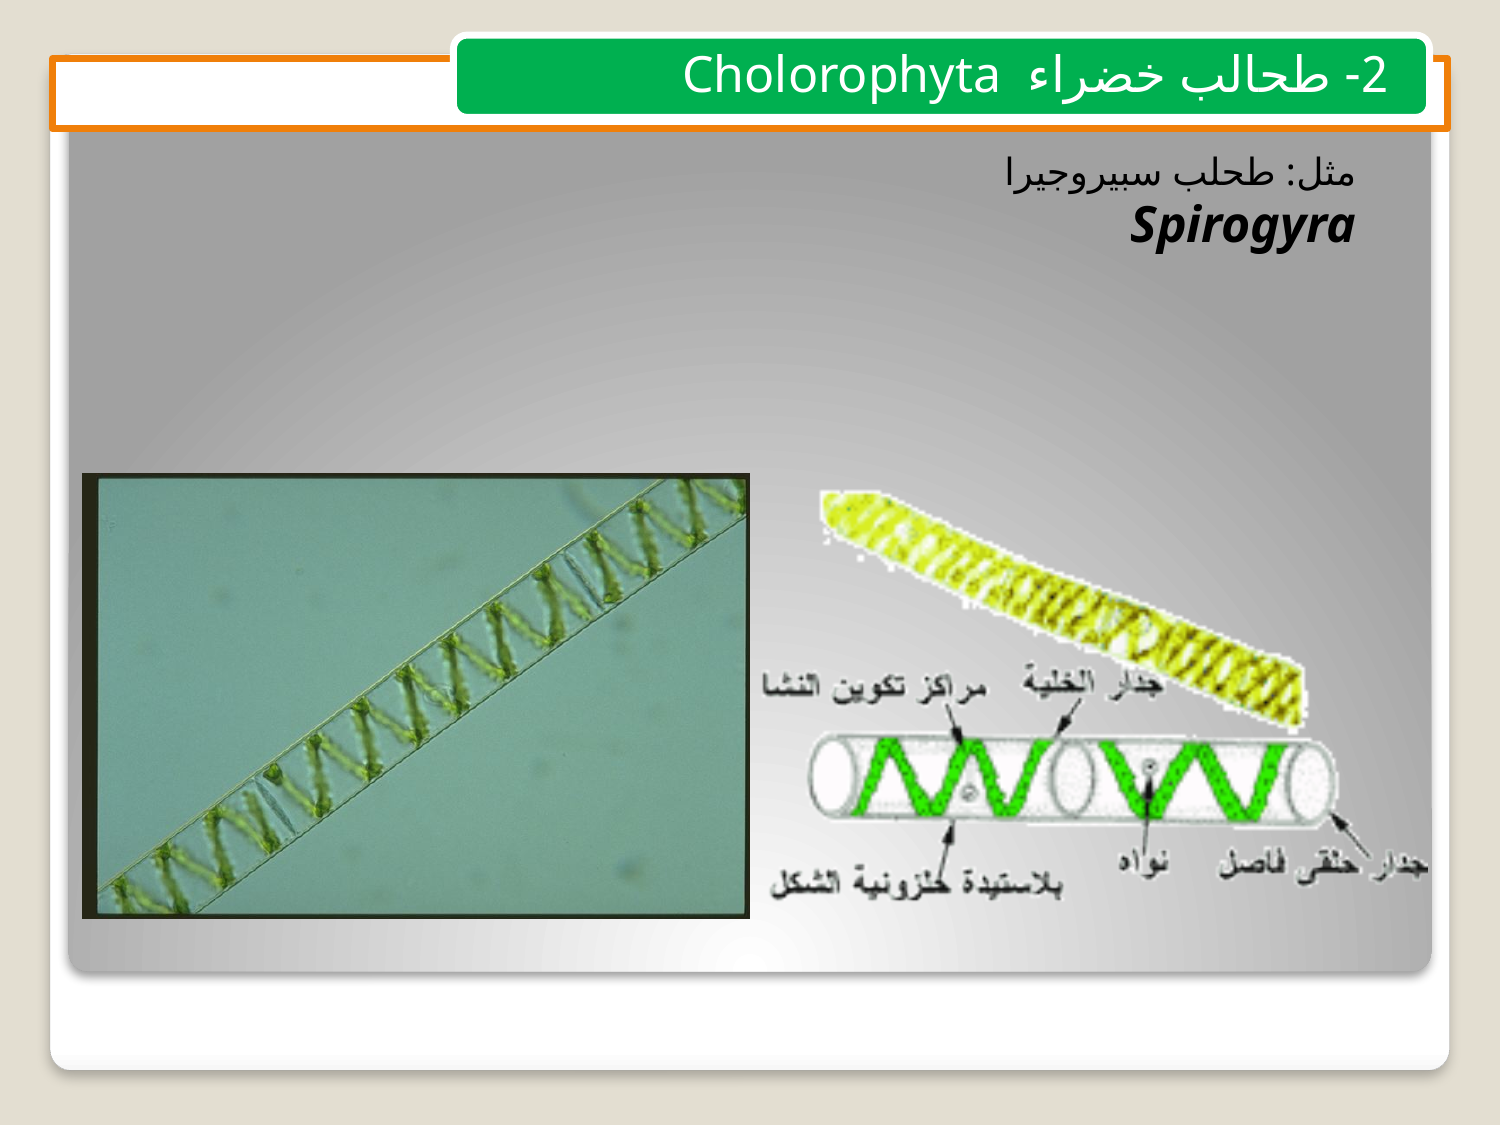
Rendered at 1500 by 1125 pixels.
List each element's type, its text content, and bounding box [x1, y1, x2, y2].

picture [81, 472, 1428, 919]
text_box [49, 55, 460, 132]
text_box مثل: طحلب سبيروجيرا Spirogyra [902, 140, 1372, 261]
text_box [1424, 55, 1451, 132]
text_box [453, 34, 1430, 118]
